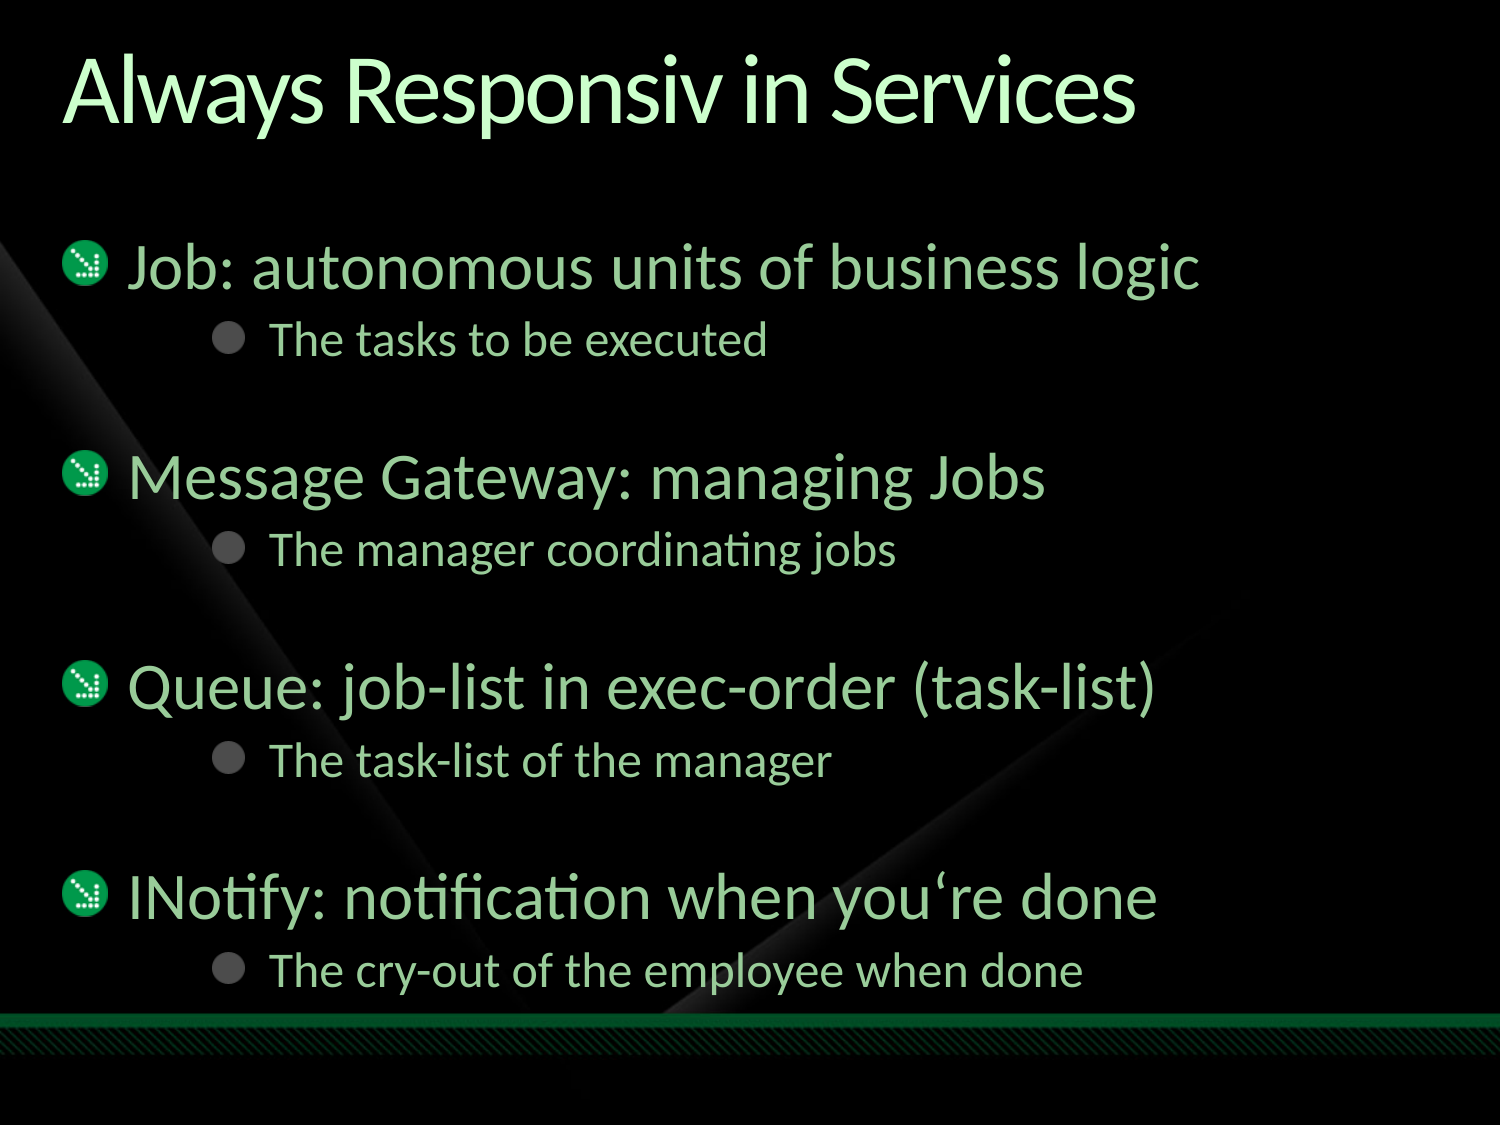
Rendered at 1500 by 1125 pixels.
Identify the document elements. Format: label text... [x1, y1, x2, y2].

picture [0, 0, 1500, 1125]
title Always Responsiv in Services [62, 37, 1438, 147]
list Job: autonomous units of business logic The tasks to be executed Message Gateway: managing Jobs The manager coordinating jobs Queue: job-list in exec-order (task-list) The task-list of the manager INotify: notification when you‘re done The cry-out of the employee when done [62, 231, 1438, 595]
